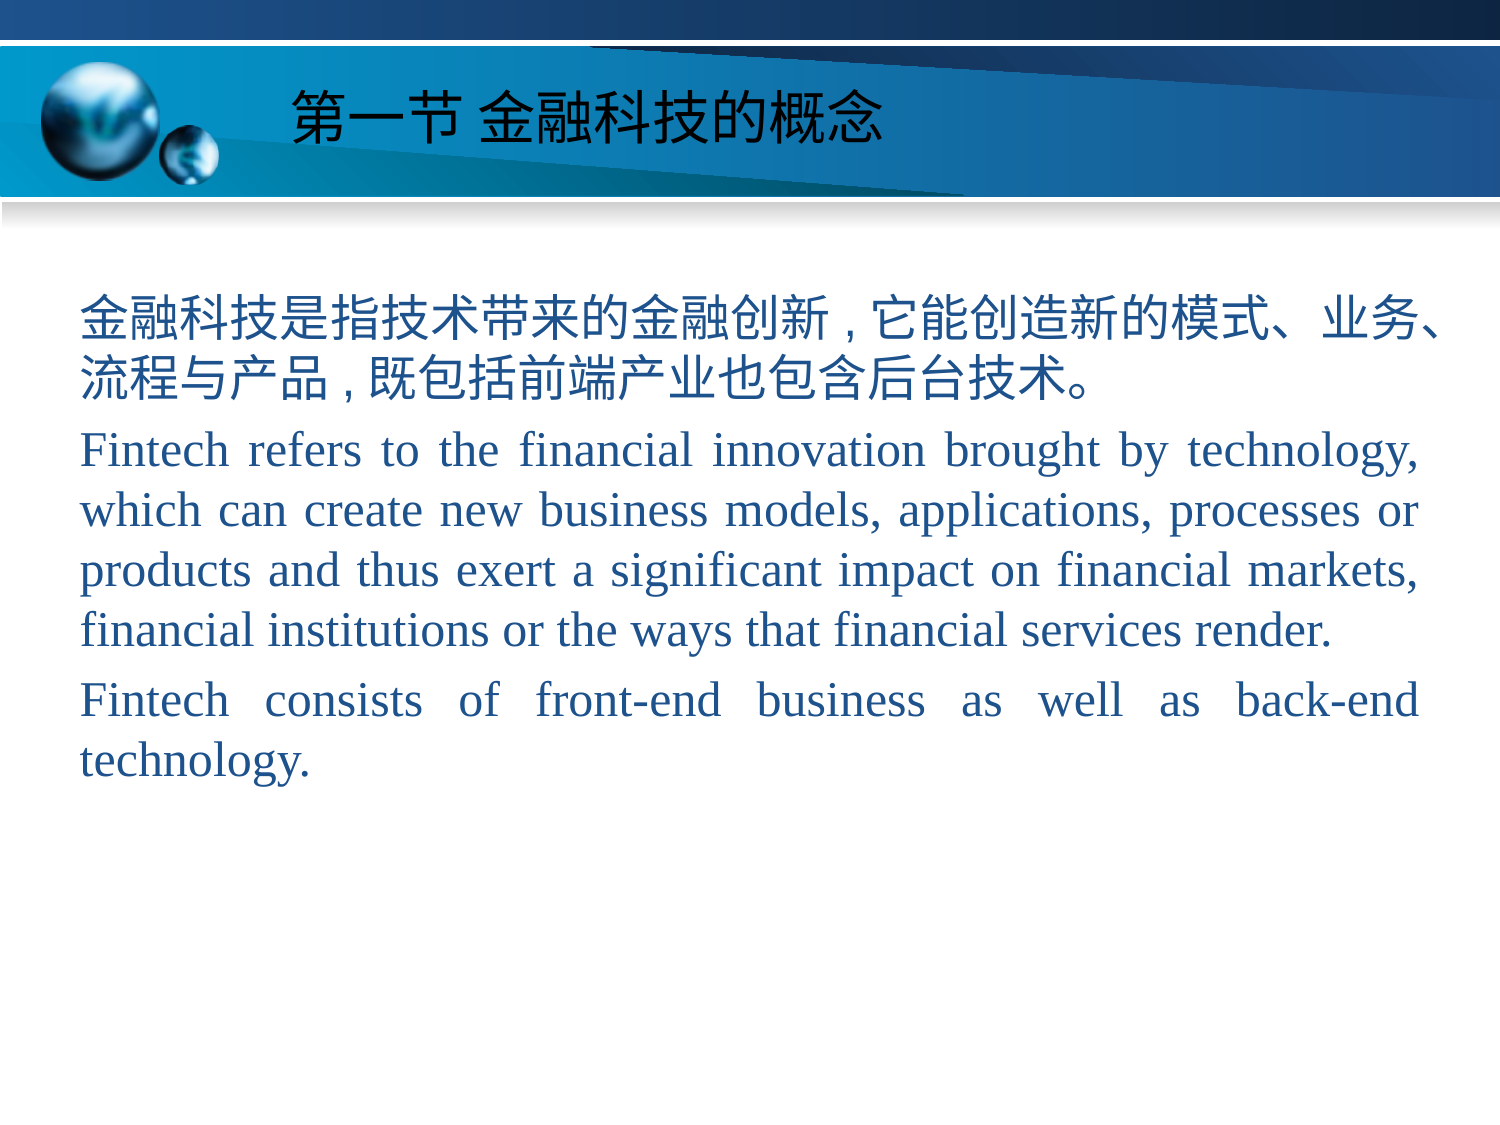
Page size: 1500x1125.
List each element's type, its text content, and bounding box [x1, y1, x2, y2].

picture [160, 126, 218, 184]
title 第一节 金融科技的概念 [274, 44, 1363, 188]
text_box 金融科技是指技术带来的金融创新,它能创造新的模式、业务、流程与产品,既包括前端产业也包含后台技术。 Fintech refers to the financial innovation brought by technology, which can create new business models, applications, processes or products and thus exert a significant impact on financial markets, financial institutions or the ways that financial services render. Fintech consists of front-end business as well as back-end technology. [64, 278, 1436, 794]
picture [42, 63, 159, 180]
